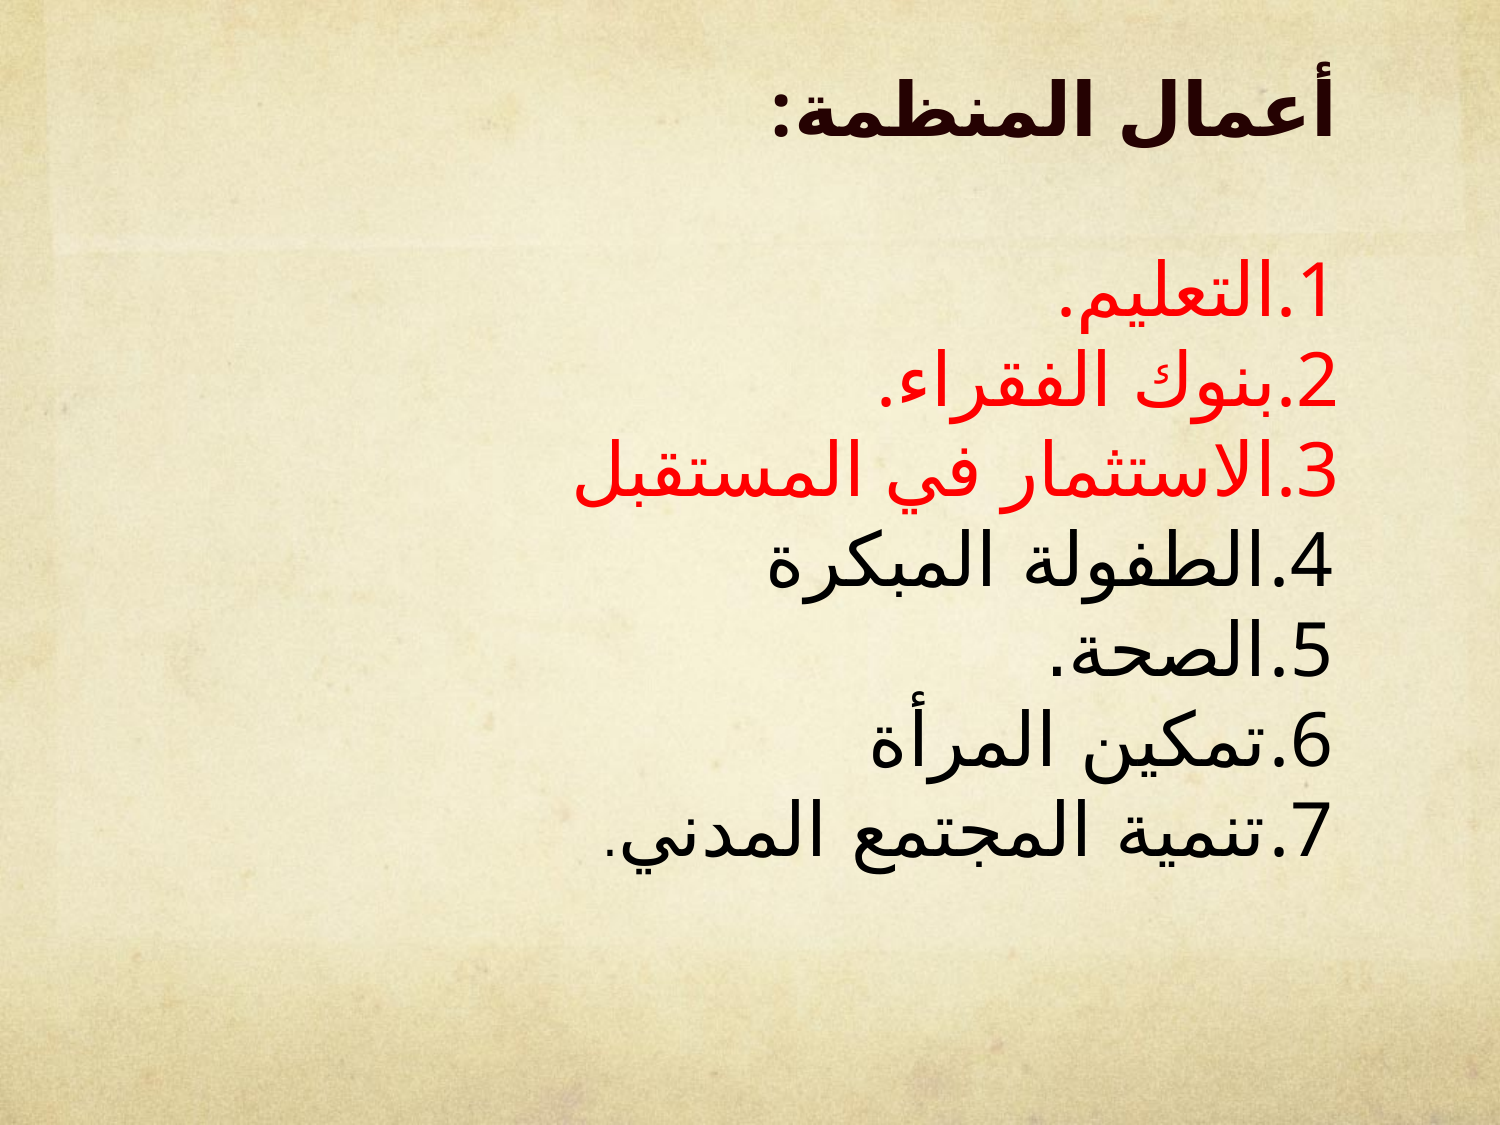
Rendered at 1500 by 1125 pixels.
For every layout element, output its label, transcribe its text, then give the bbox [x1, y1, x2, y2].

text_box أعمال المنظمة: التعليم. بنوك الفقراء. الاستثمار في المستقبل الطفولة المبكرة الصحة. تمكين المرأة تنمية المجتمع المدني. [135, 54, 1353, 1060]
picture [0, 0, 1500, 1125]
